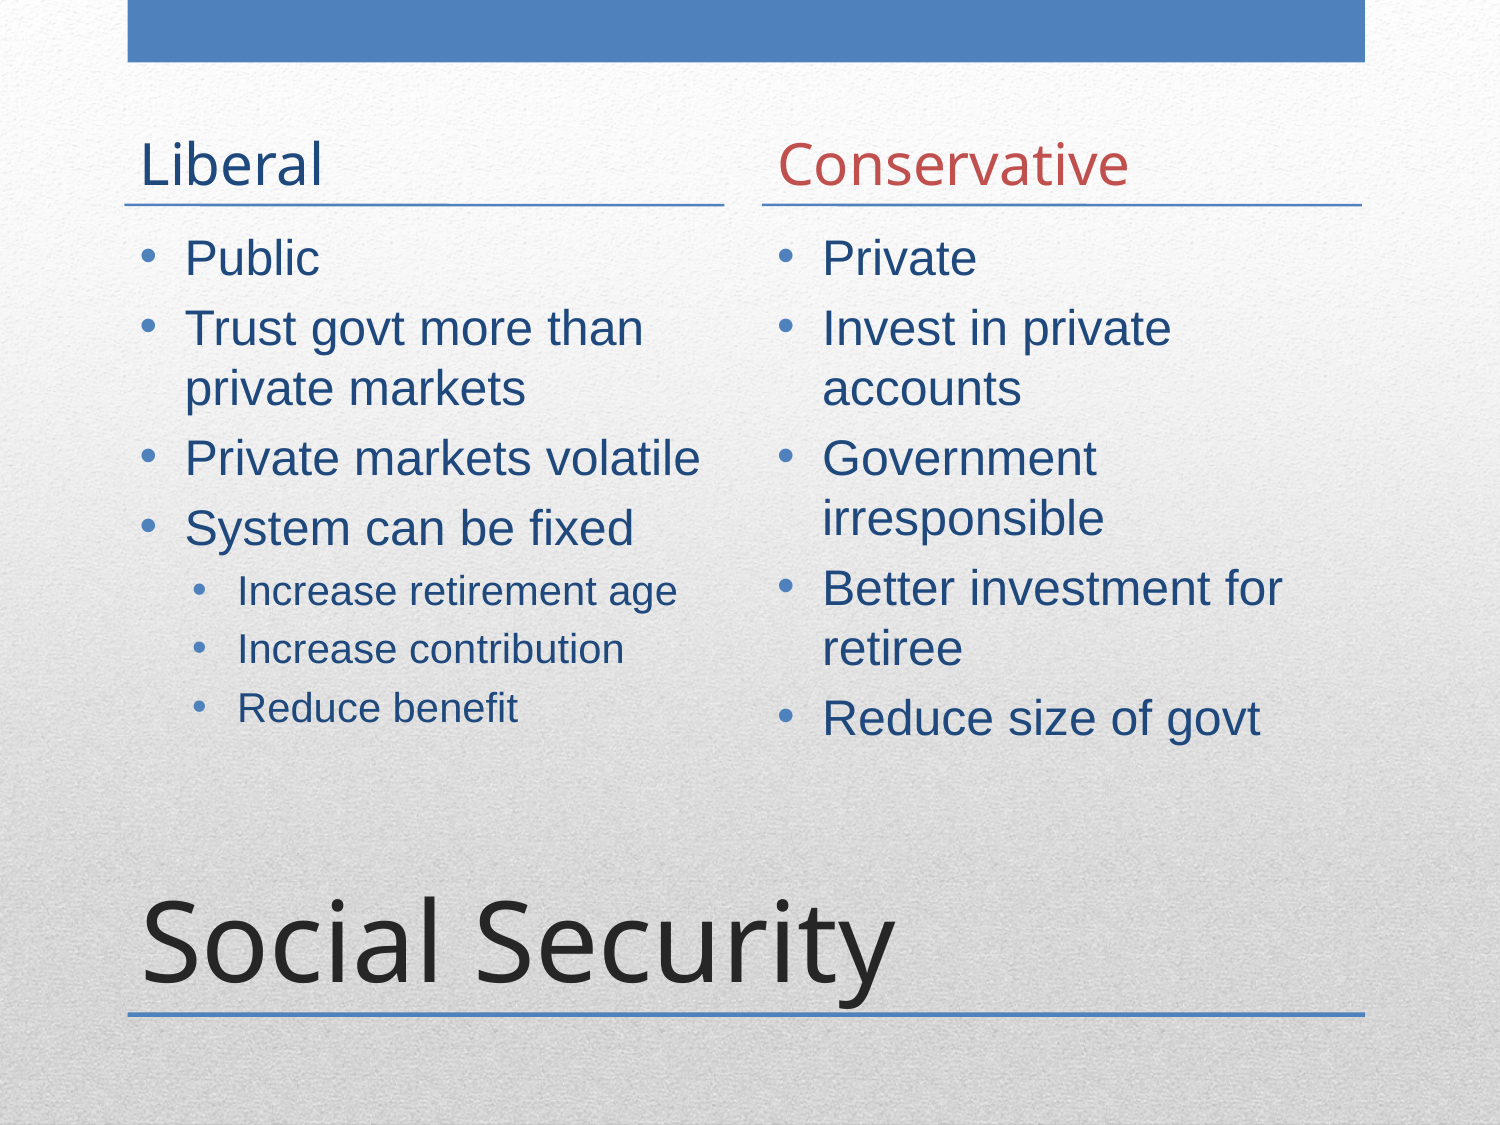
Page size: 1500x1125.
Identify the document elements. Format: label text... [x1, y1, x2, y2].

list Conservative [761, 99, 1362, 205]
list Private Invest in private accounts Government irresponsible Better investment for retiree Reduce size of govt [761, 218, 1362, 838]
list Liberal [124, 99, 725, 205]
list Public Trust govt more than private markets Private markets volatile System can be fixed Increase retirement age Increase contribution Reduce benefit [124, 218, 725, 925]
title Social Security [125, 750, 1238, 1013]
